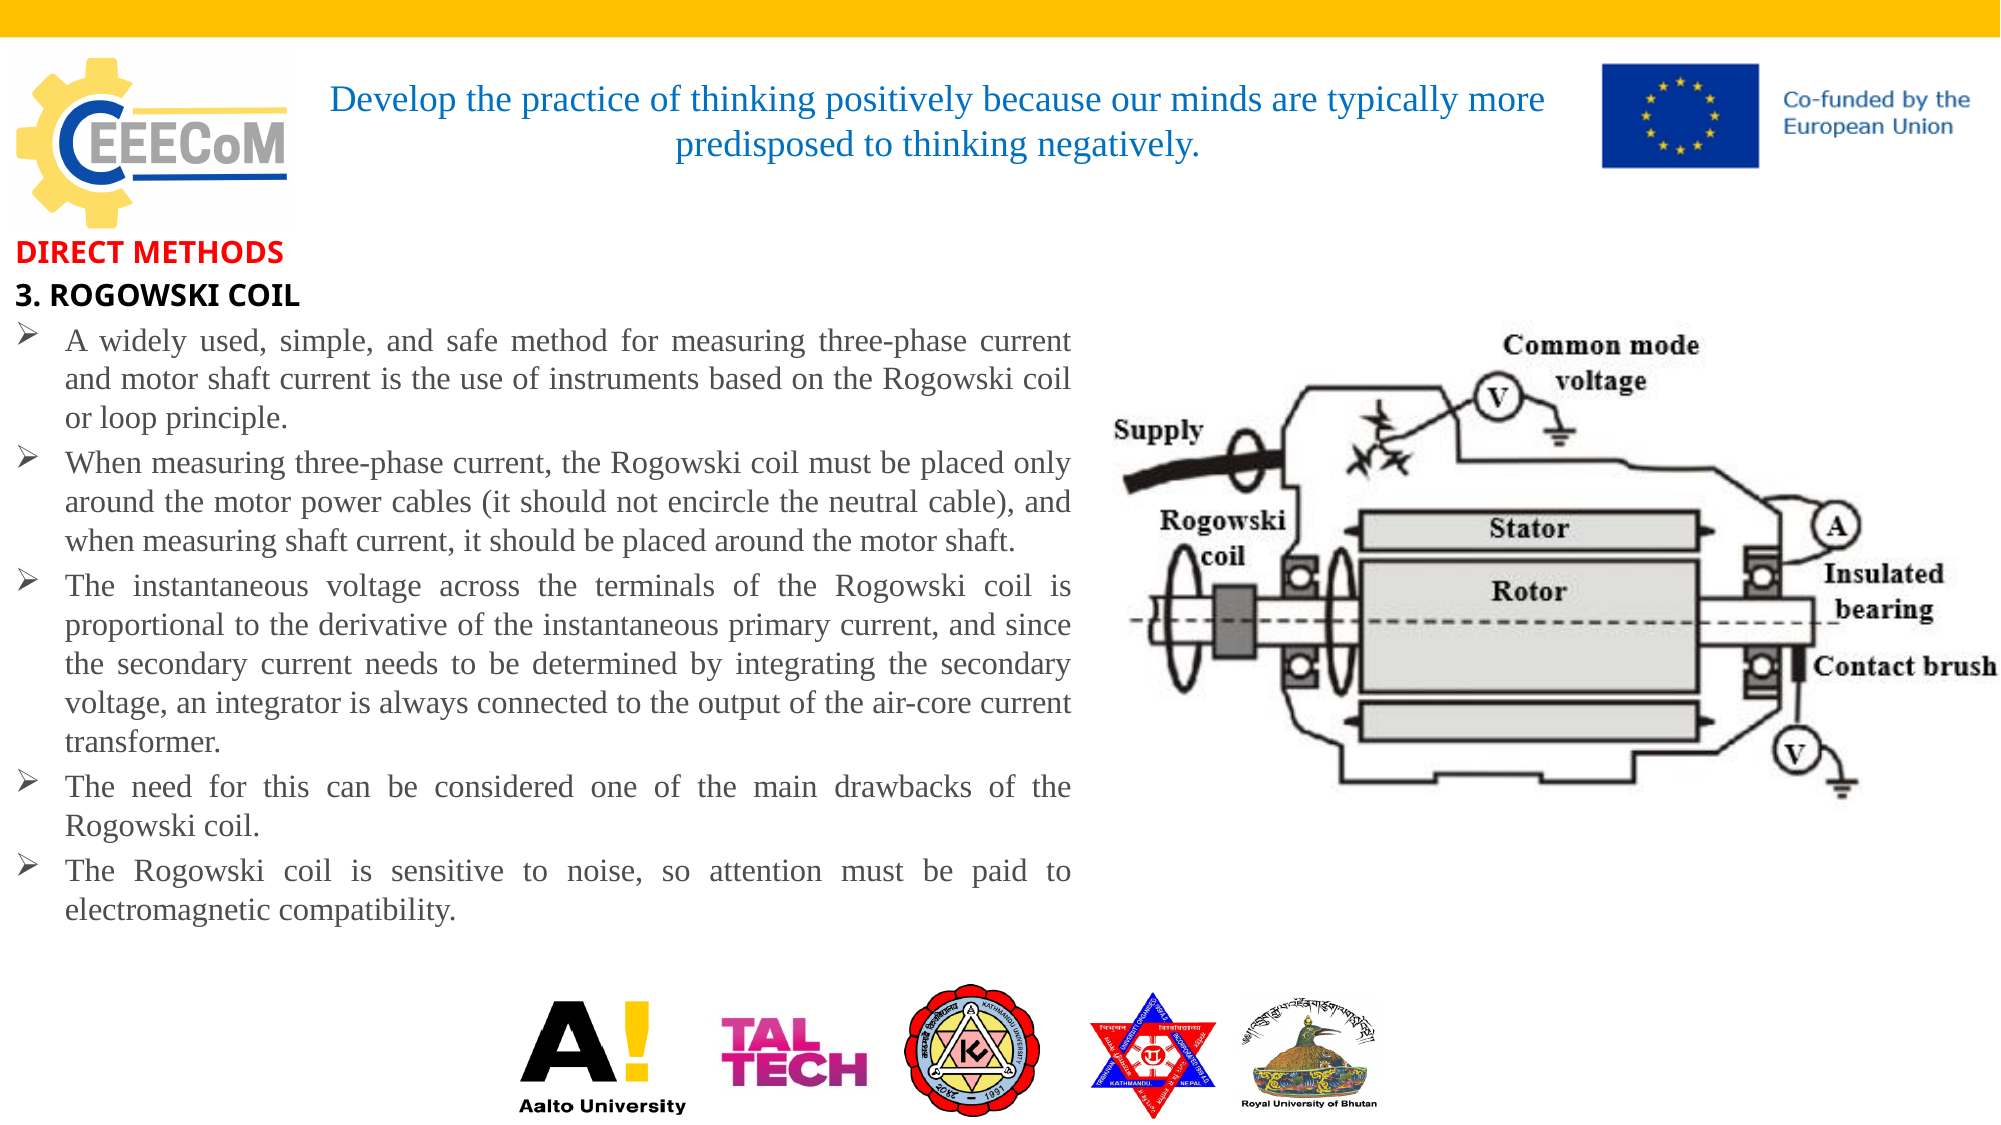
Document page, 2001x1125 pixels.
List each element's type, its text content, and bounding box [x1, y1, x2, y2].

picture [1112, 274, 2000, 883]
picture [11, 50, 299, 224]
picture [512, 984, 1382, 1125]
title Develop the practice of thinking positively because our minds are typically more predisposed to thinking negatively. [312, 37, 1565, 201]
list DIRECT METHODS 3. ROGOWSKI COIL A widely used, simple, and safe method for measuring three-phase current and motor shaft current is the use of instruments based on the Rogowski coil or loop principle. When measuring three-phase current, the Rogowski coil must be placed only around the motor power cables (it should not encircle the neutral cable), and when measuring shaft current, it should be placed around the motor shaft. The instantaneous voltage across the terminals of the Rogowski coil is proportional to the derivative of the instantaneous primary current, and since the secondary current needs to be determined by integrating the secondary voltage, an integrator is always connected to the output of the air-core current transformer. The need for this can be considered one of the main drawbacks of the Rogowski coil. The Rogowski coil is sensitive to noise, so attention must be paid to electromagnetic compatibility. [0, 224, 1088, 975]
picture [1595, 46, 2000, 181]
